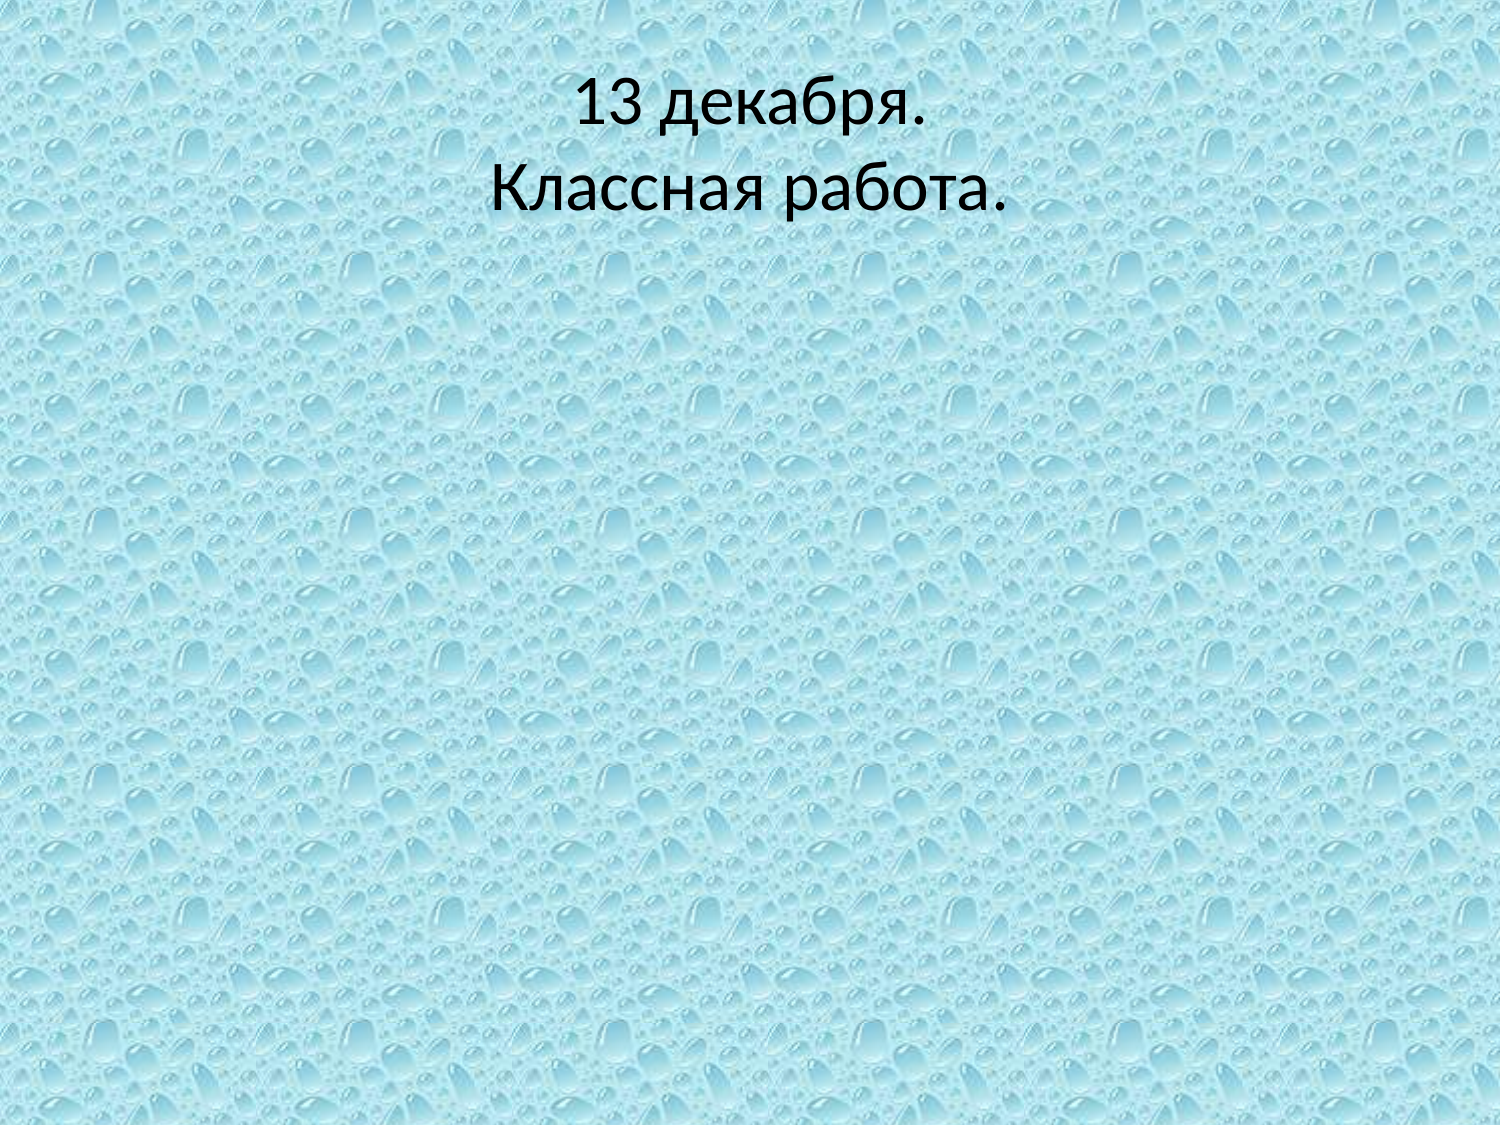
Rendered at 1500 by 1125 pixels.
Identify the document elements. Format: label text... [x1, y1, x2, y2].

title 13 декабря. Классная работа. [75, 45, 1425, 233]
picture [0, 0, 1500, 1125]
